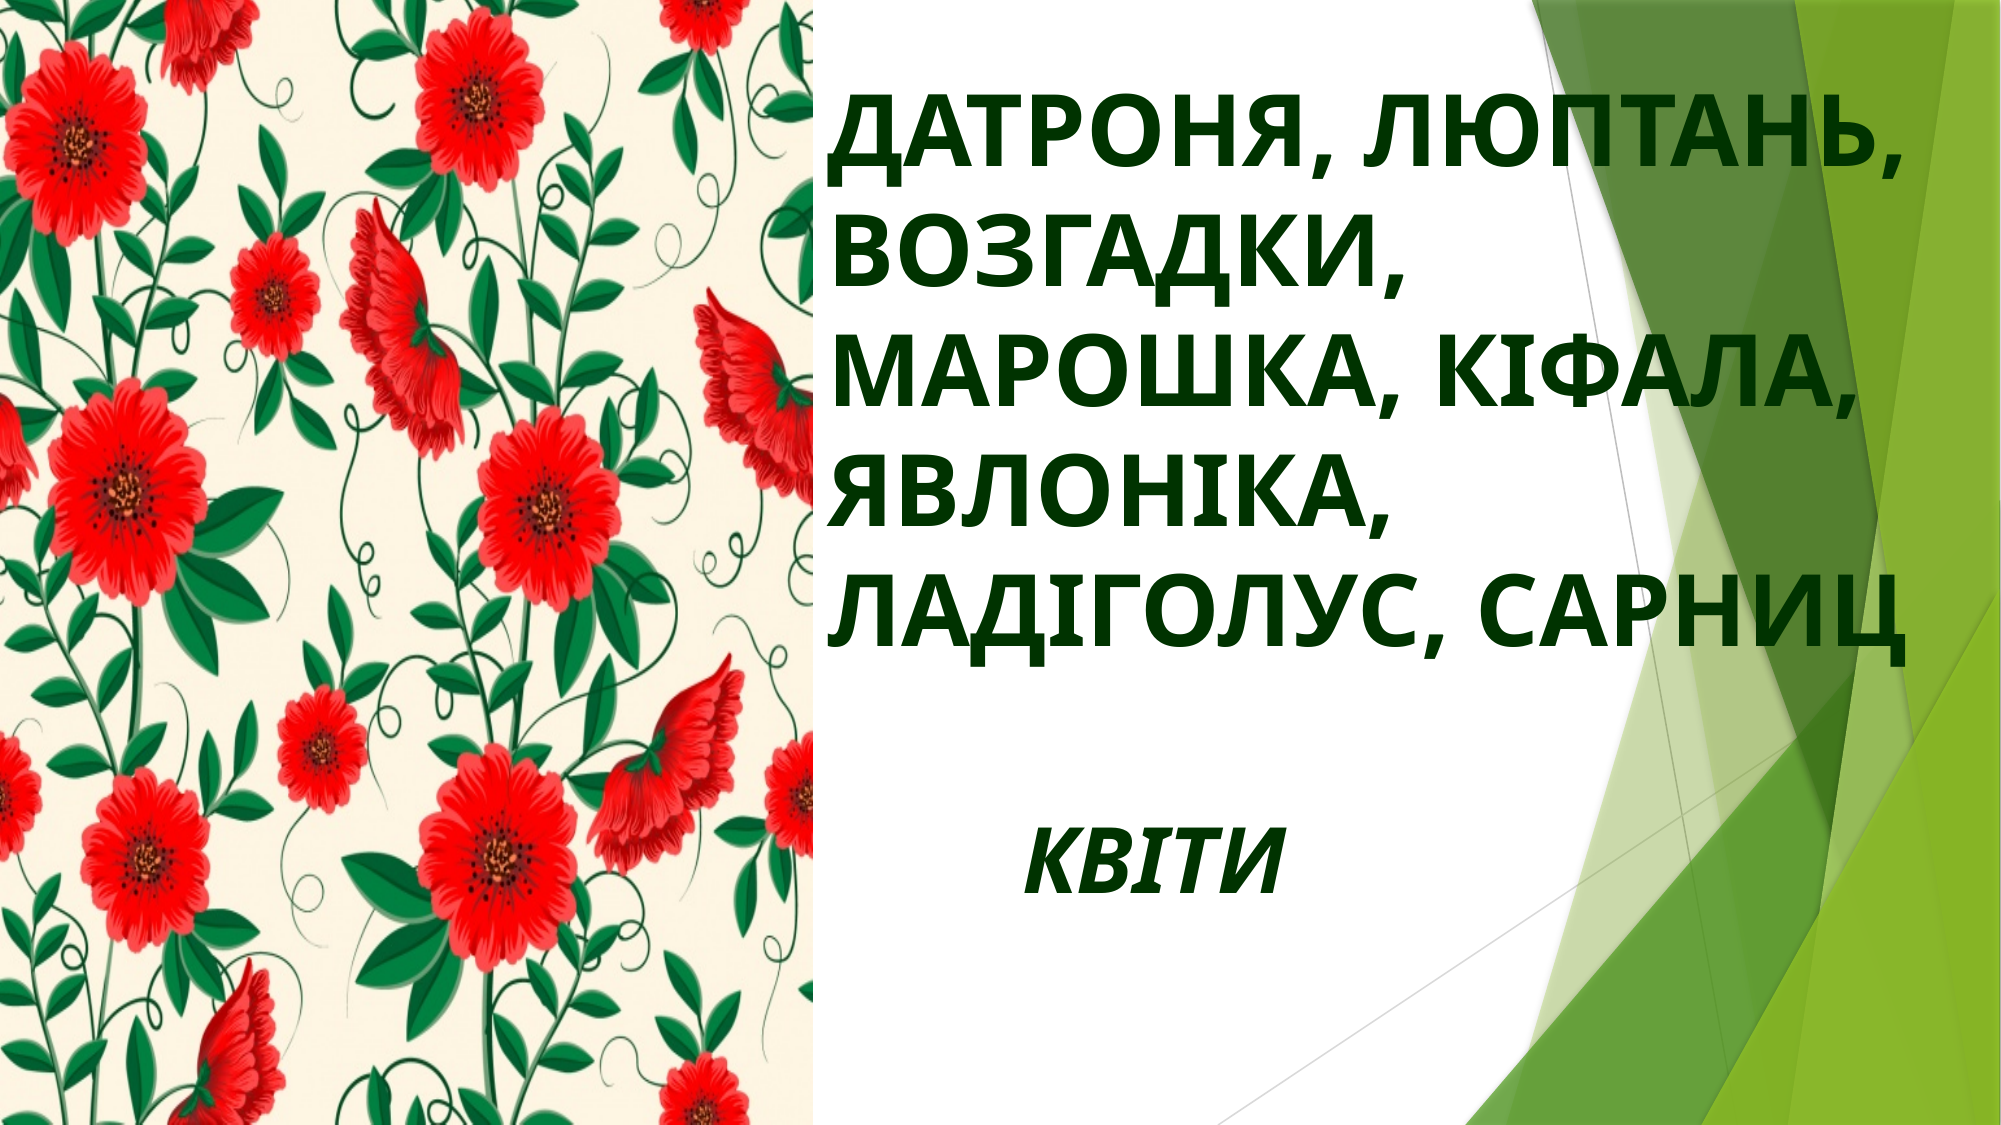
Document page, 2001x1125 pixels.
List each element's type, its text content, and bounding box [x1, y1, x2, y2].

text_box КВІТИ [1007, 794, 1511, 919]
picture [0, 0, 814, 1125]
text_box ДАТРОНЯ, ЛЮПТАНЬ, ВОЗГАДКИ, МАРОШКА, КІФАЛА, ЯВЛОНІКА, ЛАДІГОЛУС, САРНИЦ [817, 59, 2000, 674]
